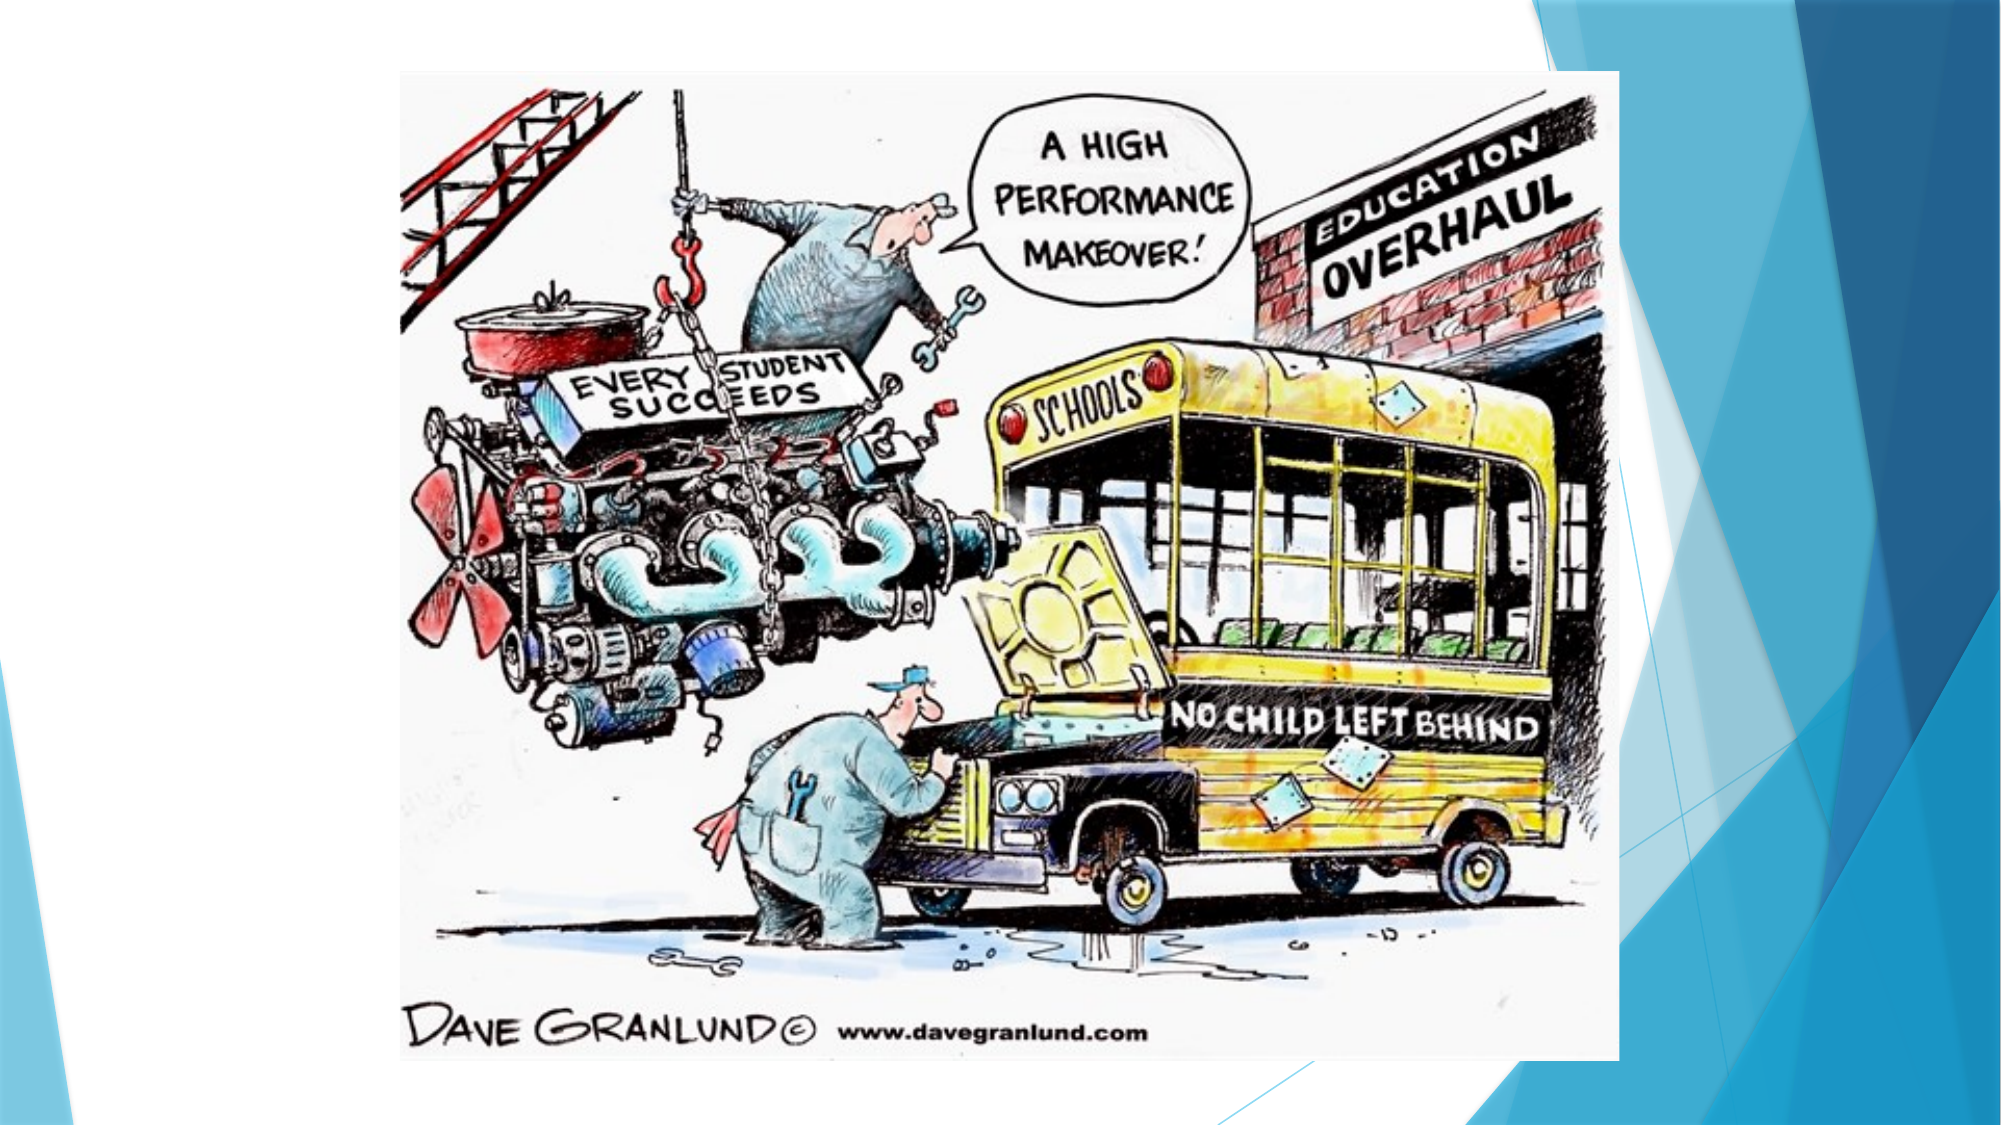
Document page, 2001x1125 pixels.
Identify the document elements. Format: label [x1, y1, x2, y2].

picture [399, 70, 1620, 1062]
